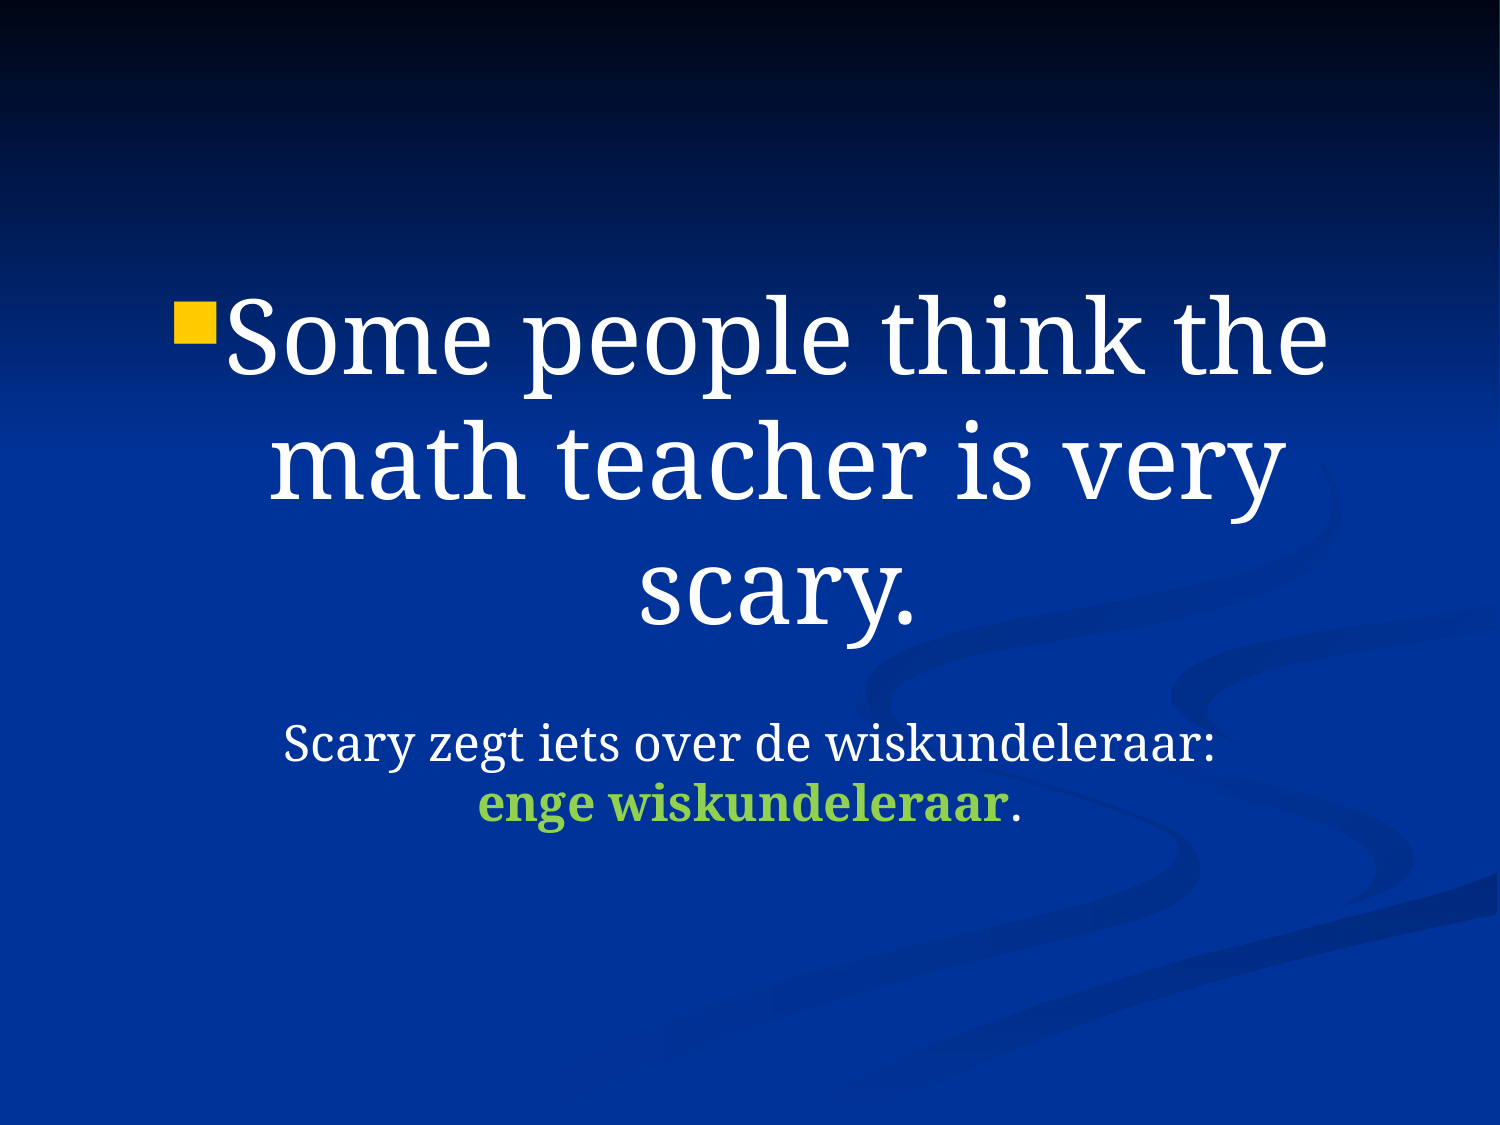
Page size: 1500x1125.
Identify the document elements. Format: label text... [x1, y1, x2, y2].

list Some people think the math teacher is very scary. [75, 262, 1425, 563]
text_box Scary zegt iets over de wiskundeleraar: enge wiskundeleraar. [74, 704, 1425, 839]
